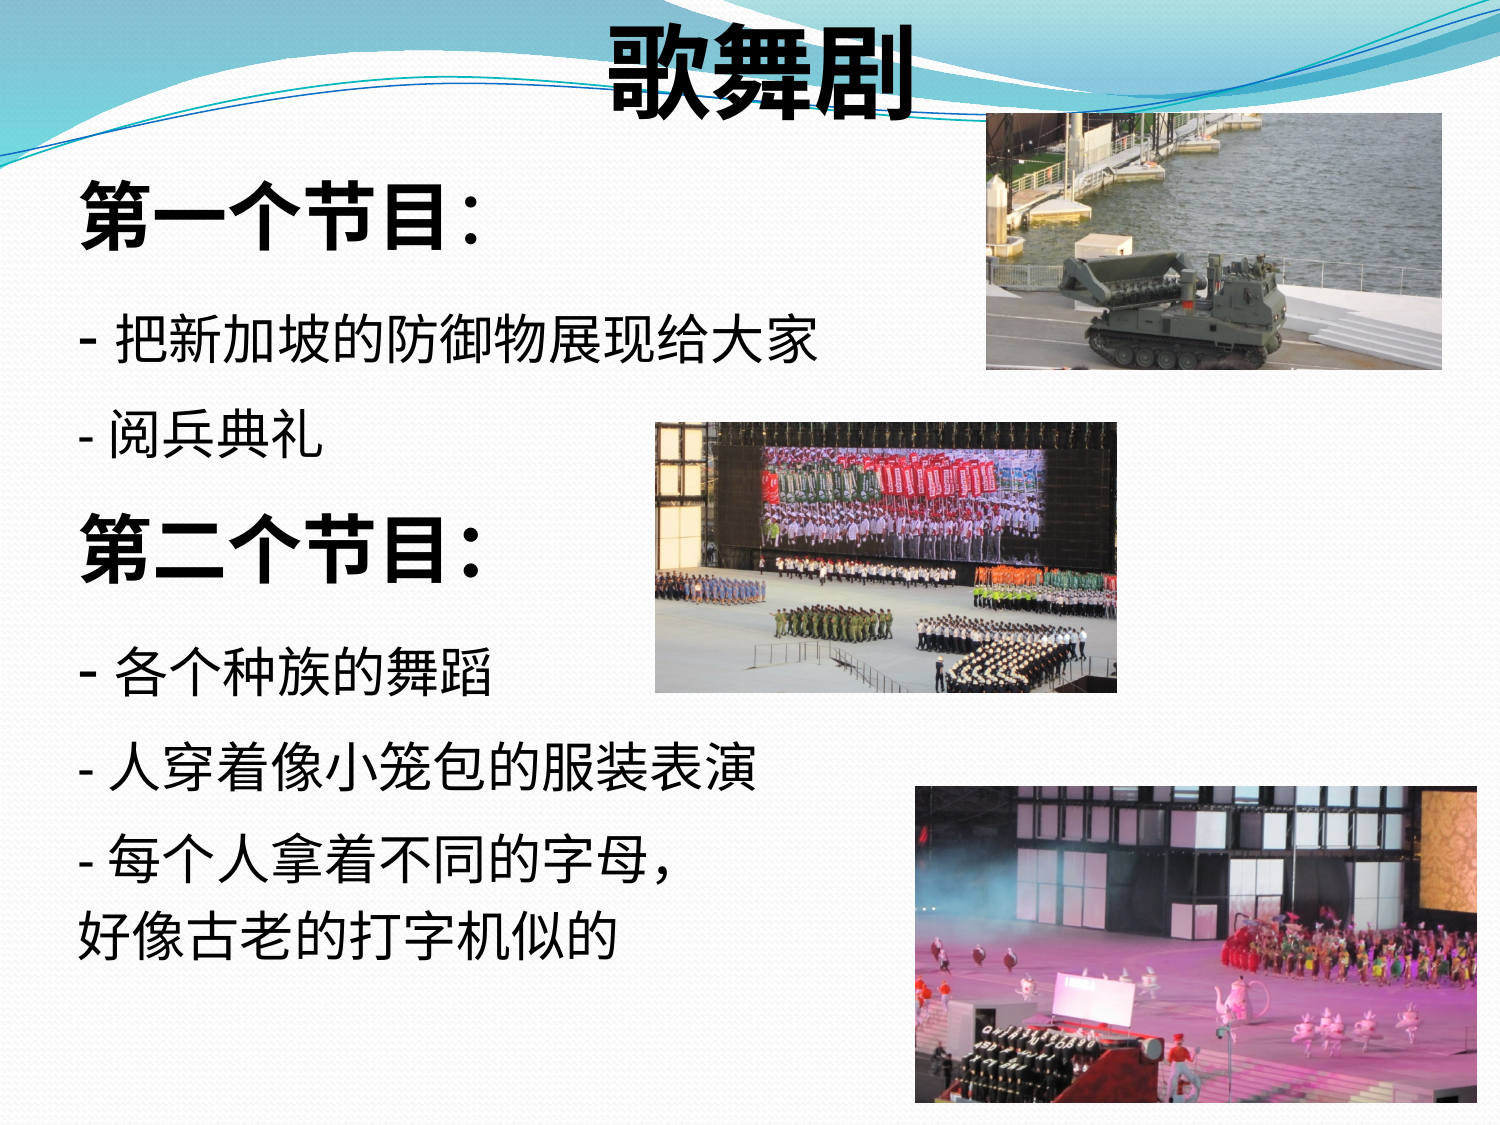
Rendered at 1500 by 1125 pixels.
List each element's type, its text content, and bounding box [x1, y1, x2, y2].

picture [915, 786, 1477, 1103]
text_box 歌舞剧 第一个节目： -把新加坡的防御物展现给大家 -阅兵典礼 第二个节目： -各个种族的舞蹈 -人穿着像小笼包的服装表演 -每个人拿着不同的字母， 好像古老的打字机似的 [62, 0, 1463, 1087]
picture [985, 113, 1443, 370]
picture [655, 421, 1117, 693]
